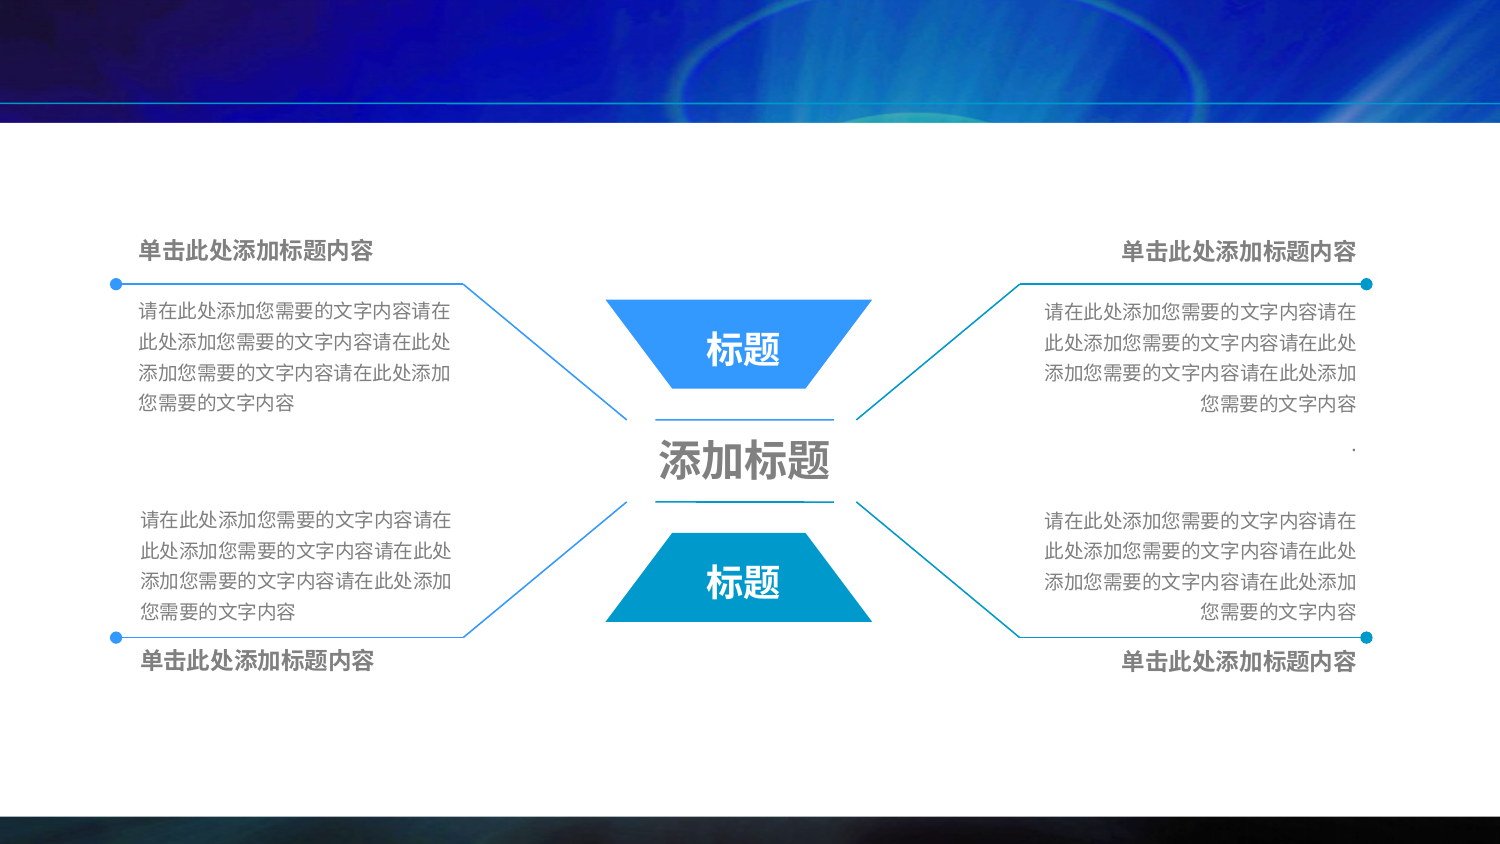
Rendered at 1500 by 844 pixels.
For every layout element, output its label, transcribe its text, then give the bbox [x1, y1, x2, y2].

text_box 添加标题 [647, 428, 842, 492]
text_box 单击此处添加标题内容 [127, 230, 525, 270]
picture [0, 105, 1500, 122]
text_box 单击此处添加标题内容 [971, 231, 1368, 284]
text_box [856, 283, 1367, 638]
picture [0, 817, 1500, 844]
text_box 单击此处添加标题内容 [971, 645, 1368, 709]
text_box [605, 532, 873, 623]
text_box 单击此处添加标题内容 [128, 647, 526, 680]
picture [0, 0, 1500, 102]
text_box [115, 283, 627, 638]
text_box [605, 299, 873, 389]
